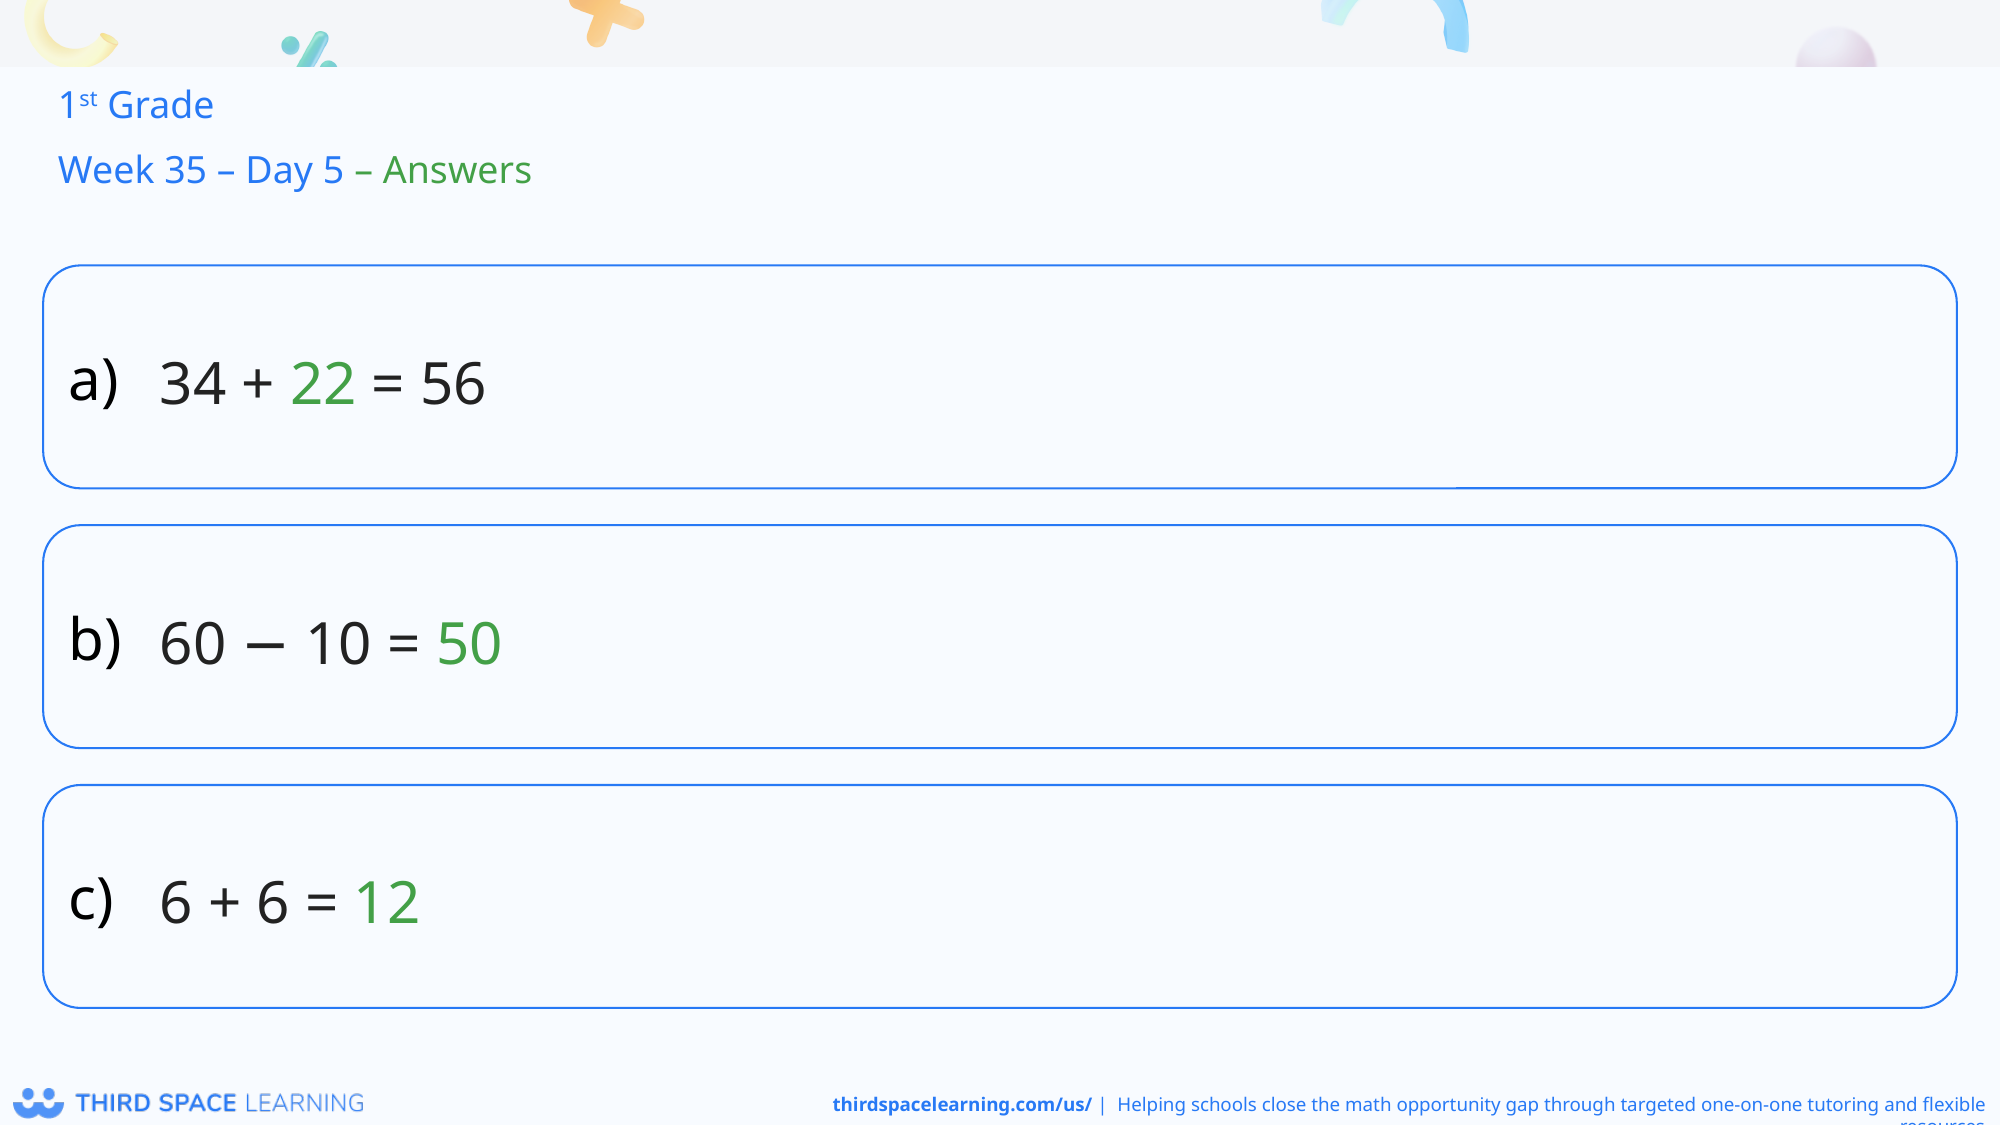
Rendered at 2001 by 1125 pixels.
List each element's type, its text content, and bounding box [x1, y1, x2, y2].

list 6 + 6 = 12 [144, 807, 1922, 994]
text_box 1st Grade Week 35 – Day 5 – Answers [43, 73, 705, 212]
picture [0, 0, 2000, 67]
picture [13, 1088, 365, 1119]
list 60 − 10 = 50 [144, 548, 1922, 734]
list 34 + 22 = 56 [144, 288, 1922, 474]
